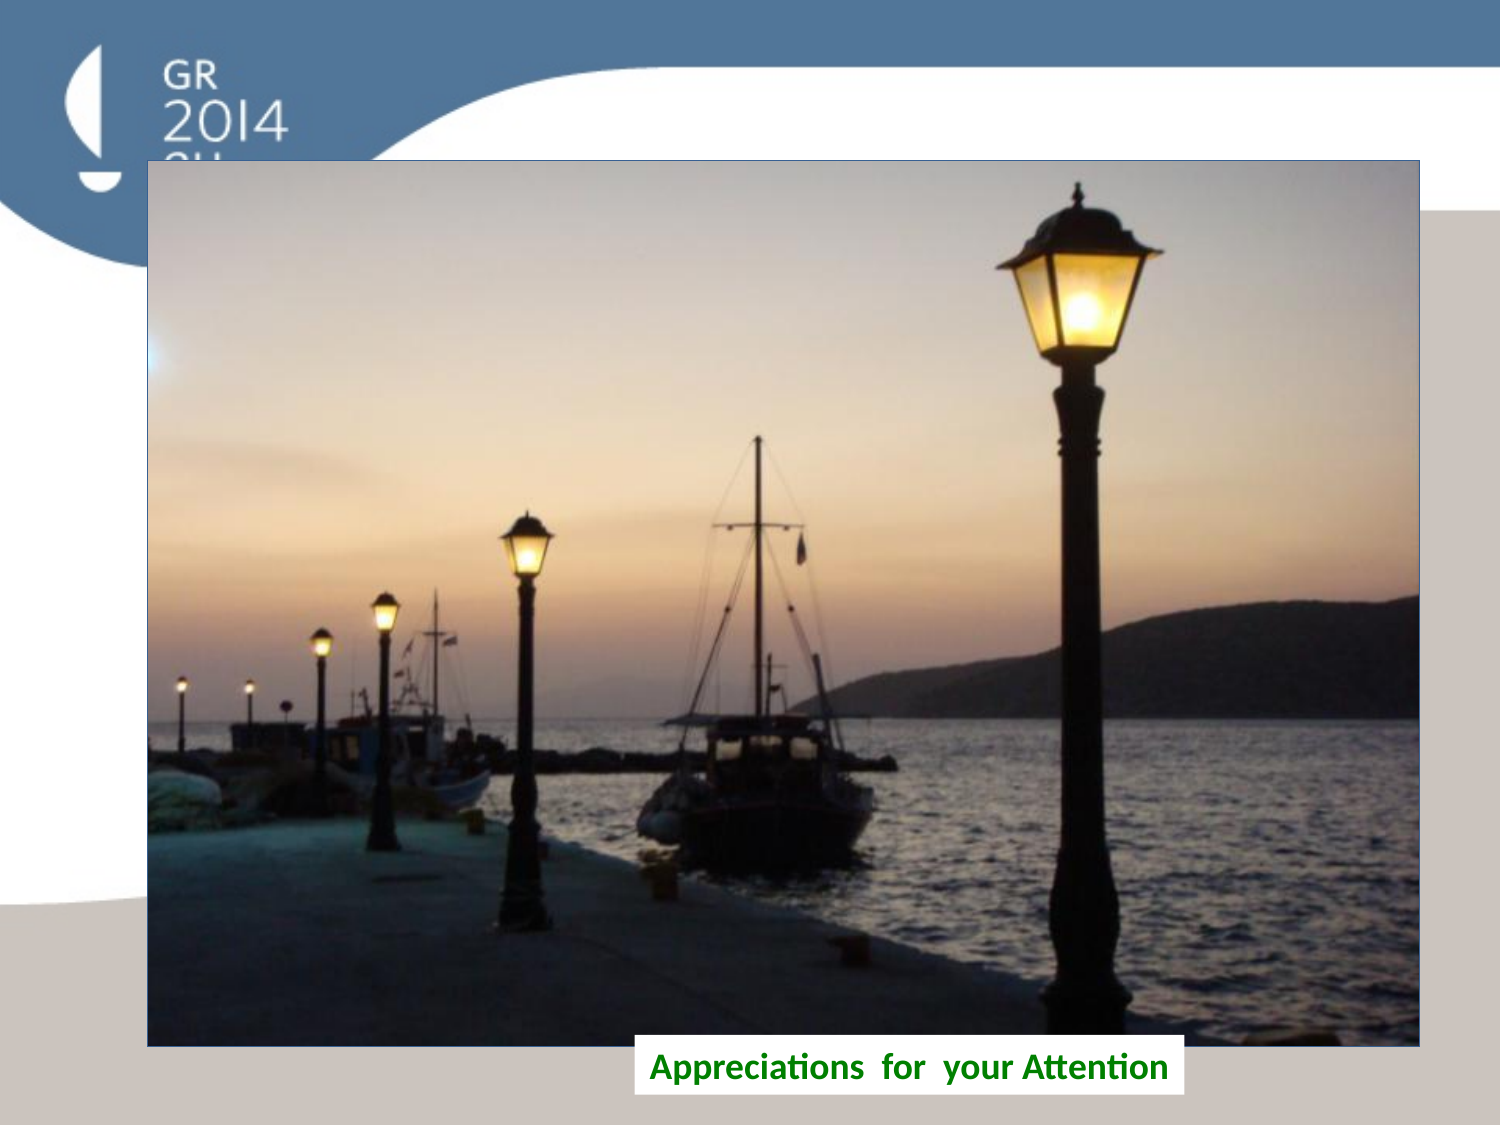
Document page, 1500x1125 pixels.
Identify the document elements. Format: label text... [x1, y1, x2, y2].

text_box Appreciations for your Attention [634, 1056, 1185, 1095]
picture [147, 160, 1420, 1047]
